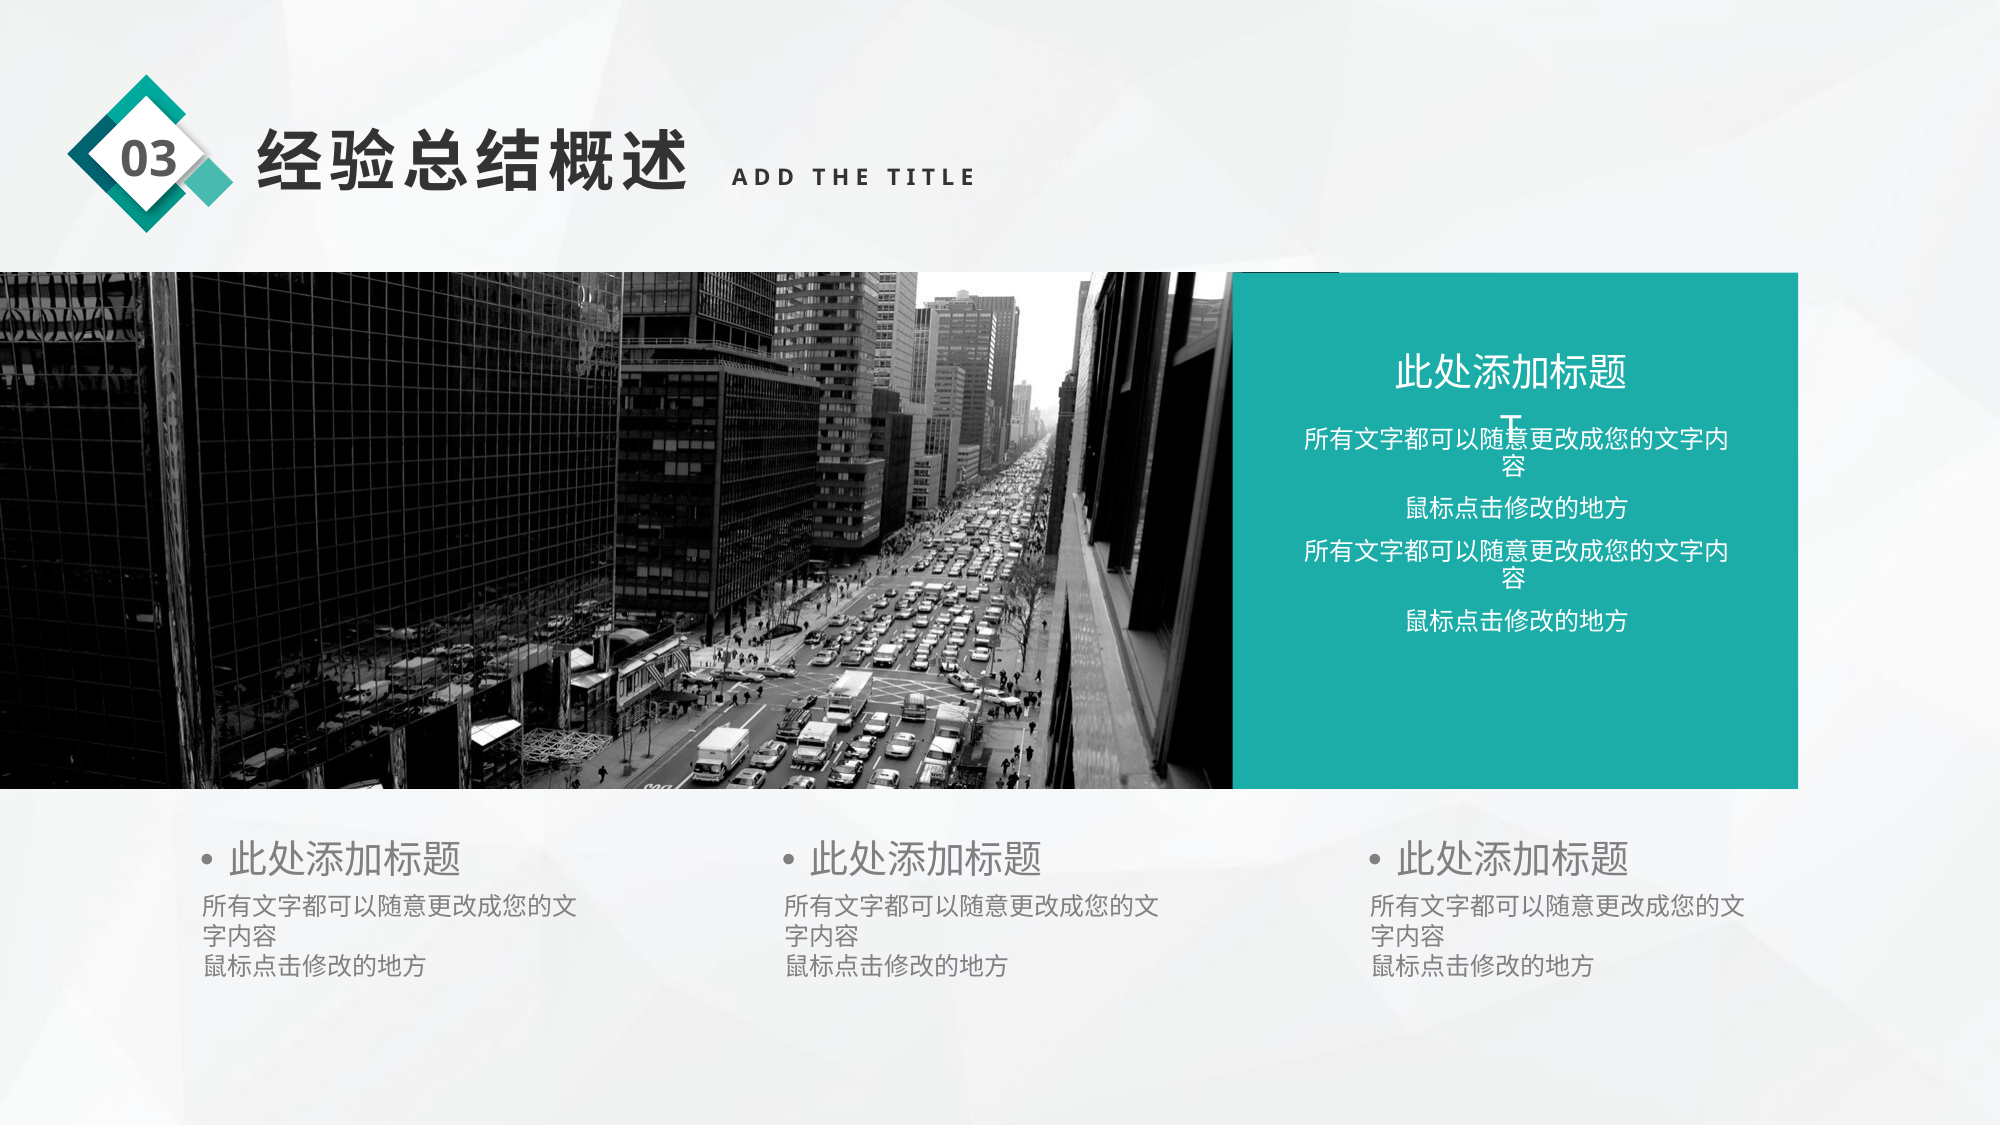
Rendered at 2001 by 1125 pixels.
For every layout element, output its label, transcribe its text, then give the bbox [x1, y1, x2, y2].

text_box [67, 74, 1019, 233]
text_box 此处添加标题 [781, 840, 1180, 886]
text_box 所有文字都可以随意更改成您的文字内容 鼠标点击修改的地方 [202, 890, 598, 1040]
text_box [0, 272, 1232, 789]
text_box 此处添加标题 [200, 840, 598, 886]
text_box 所有文字都可以随意更改成您的文字内容 鼠标点击修改的地方 [1370, 890, 1766, 1040]
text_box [1232, 272, 1799, 789]
text_box 此处添加标题 [1368, 840, 1766, 886]
text_box 所有文字都可以随意更改成您的文字内容 鼠标点击修改的地方 [784, 890, 1179, 1040]
